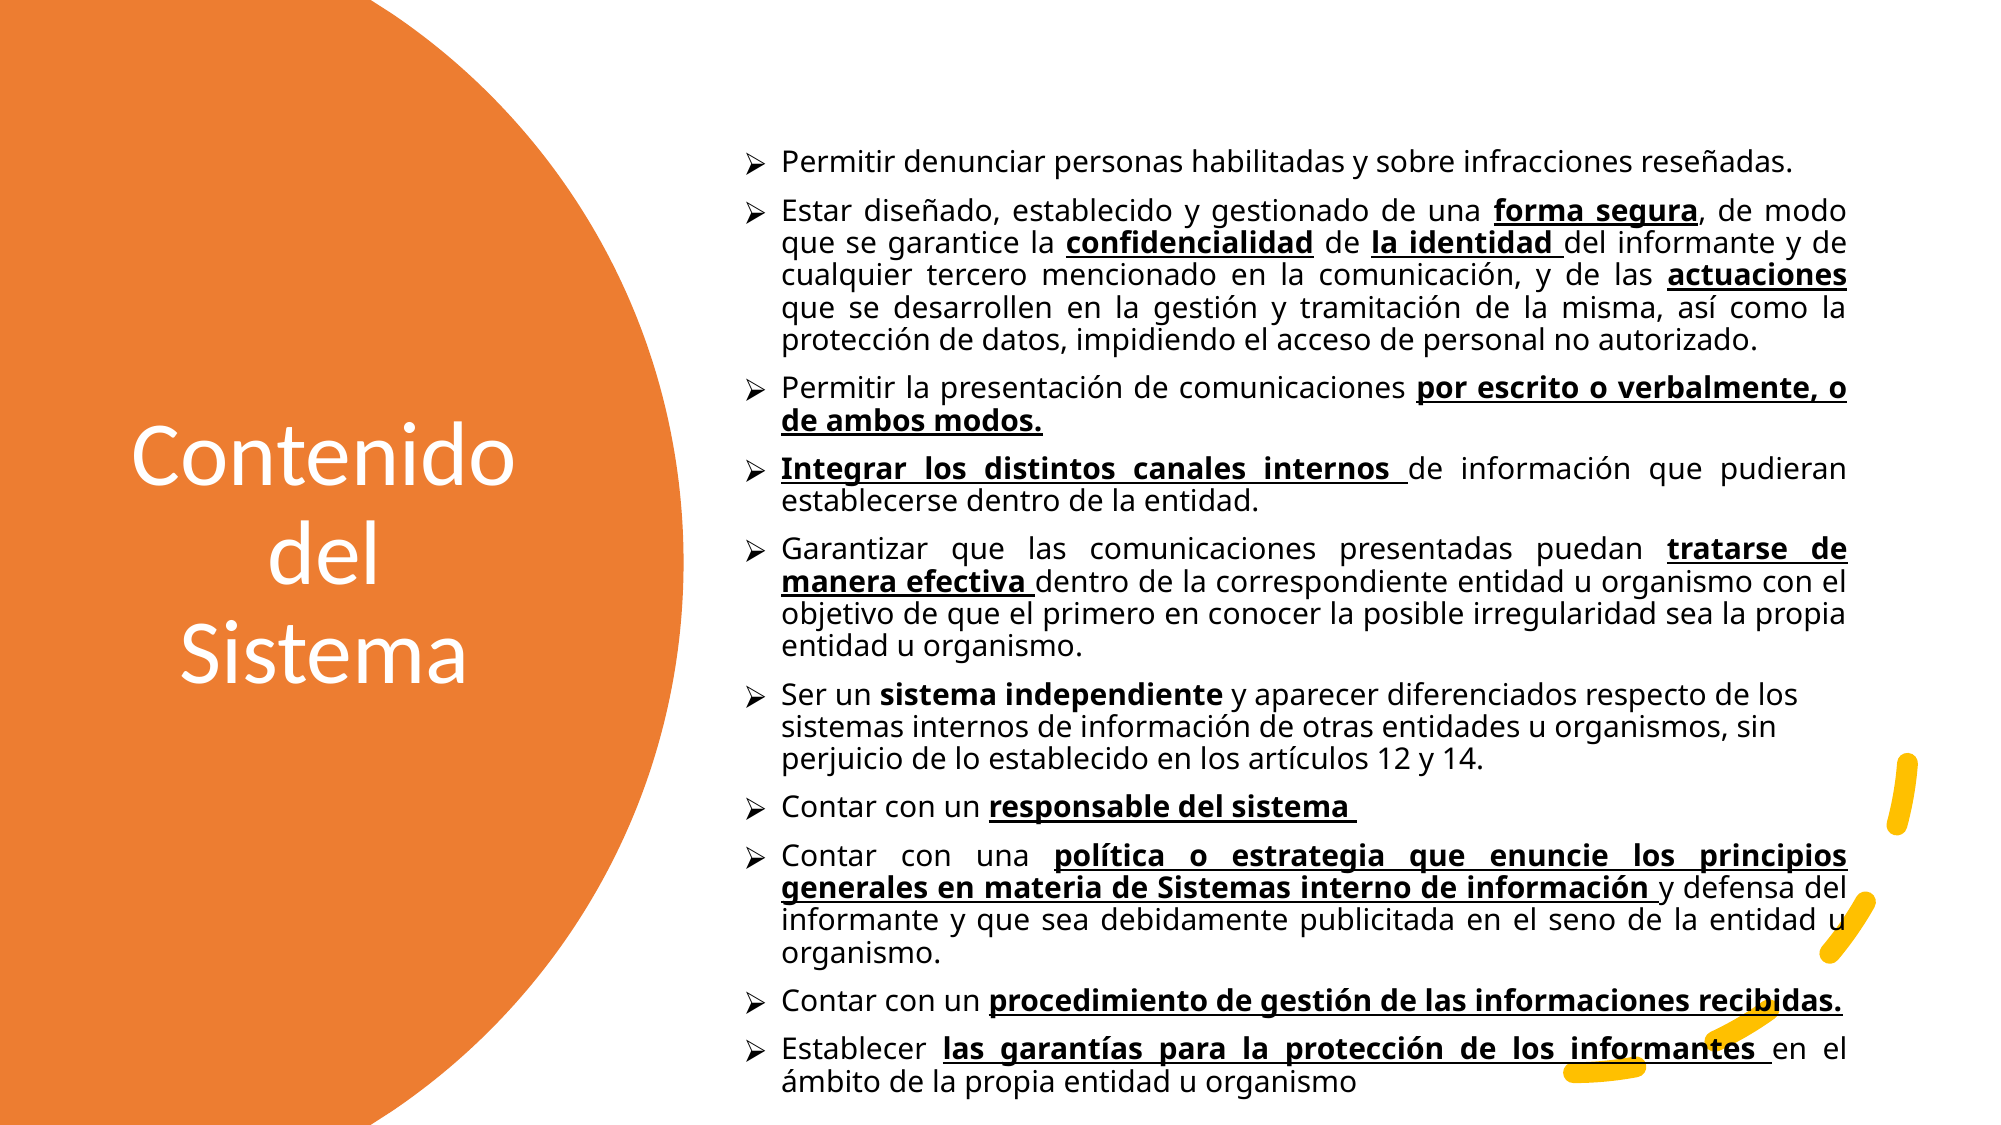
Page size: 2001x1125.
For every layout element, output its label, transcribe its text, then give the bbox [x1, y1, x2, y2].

text_box [373, 0, 2000, 1125]
text_box [1863, 737, 1909, 907]
title Contenido del Sistema [112, 189, 537, 921]
text_box [0, 0, 684, 1125]
list Permitir denunciar personas habilitadas y sobre infracciones reseñadas. Estar diseñado, establecido y gestionado de una forma segura, de modo que se garantice la confidencialidad de la identidad del informante y de cualquier tercero mencionado en la comunicación, y de las actuaciones que se desarrollen en la gestión y tramitación de la misma, así como la protección de datos, impidiendo el acceso de personal no autorizado. Permitir la presentación de comunicaciones por escrito o verbalmente, o de ambos modos. Integrar los distintos canales internos de información que pudieran establecerse dentro de la entidad. Garantizar que las comunicaciones presentadas puedan tratarse de manera efectiva dentro de la correspondiente entidad u organismo con el objetivo de que el primero en conocer la posible irregularidad sea la propia entidad u organismo. Ser un sistema independiente y aparecer diferenciados respecto de los sistemas internos de información de otras entidades u organismos, sin perjuicio de lo establecido en los artículos 12 y 14. Contar con un responsable del sistema Contar con una política o estrategia que enuncie los principios generales en materia de Sistemas interno de información y defensa del informante y que sea debidamente publicitada en el seno de la entidad u organismo. Contar con un procedimiento de gestión de las informaciones recibidas. Establecer las garantías para la protección de los informantes en el ámbito de la propia entidad u organismo [729, 97, 1863, 1125]
